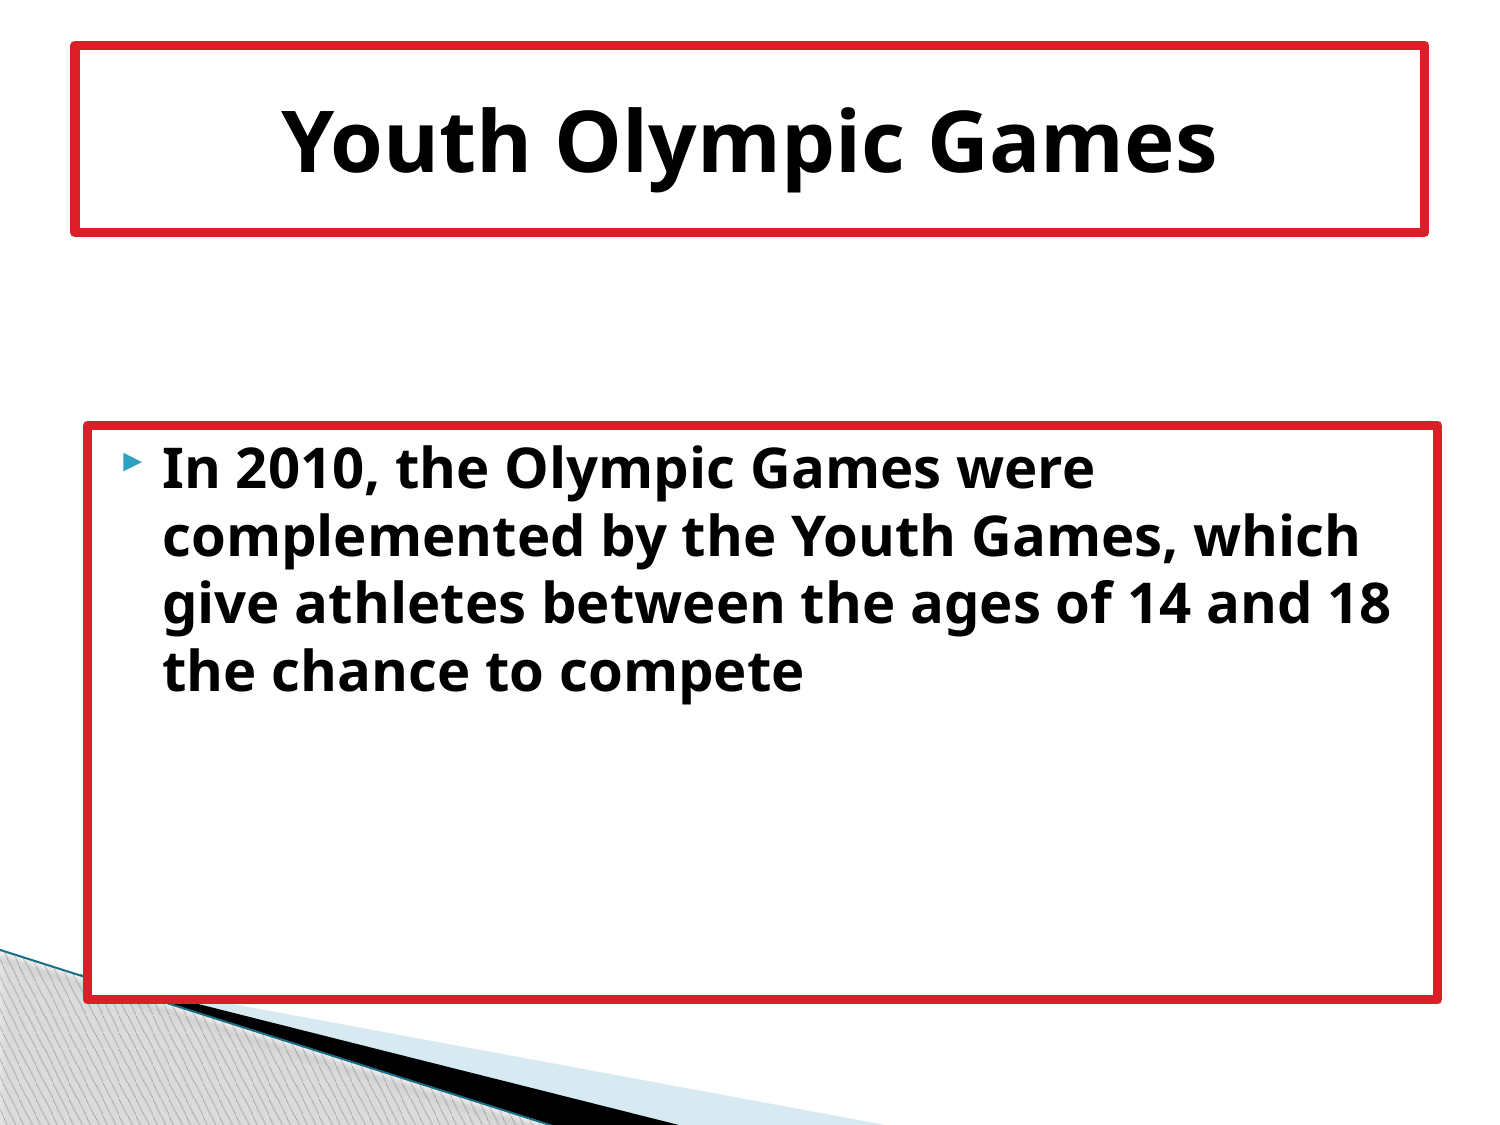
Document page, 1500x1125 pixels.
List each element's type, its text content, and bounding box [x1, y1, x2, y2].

list In 2010, the Olympic Games were complemented by the Youth Games, which give athletes between the ages of 14 and 18 the chance to compete [83, 421, 1442, 1004]
title Youth Olympic Games [70, 41, 1429, 237]
